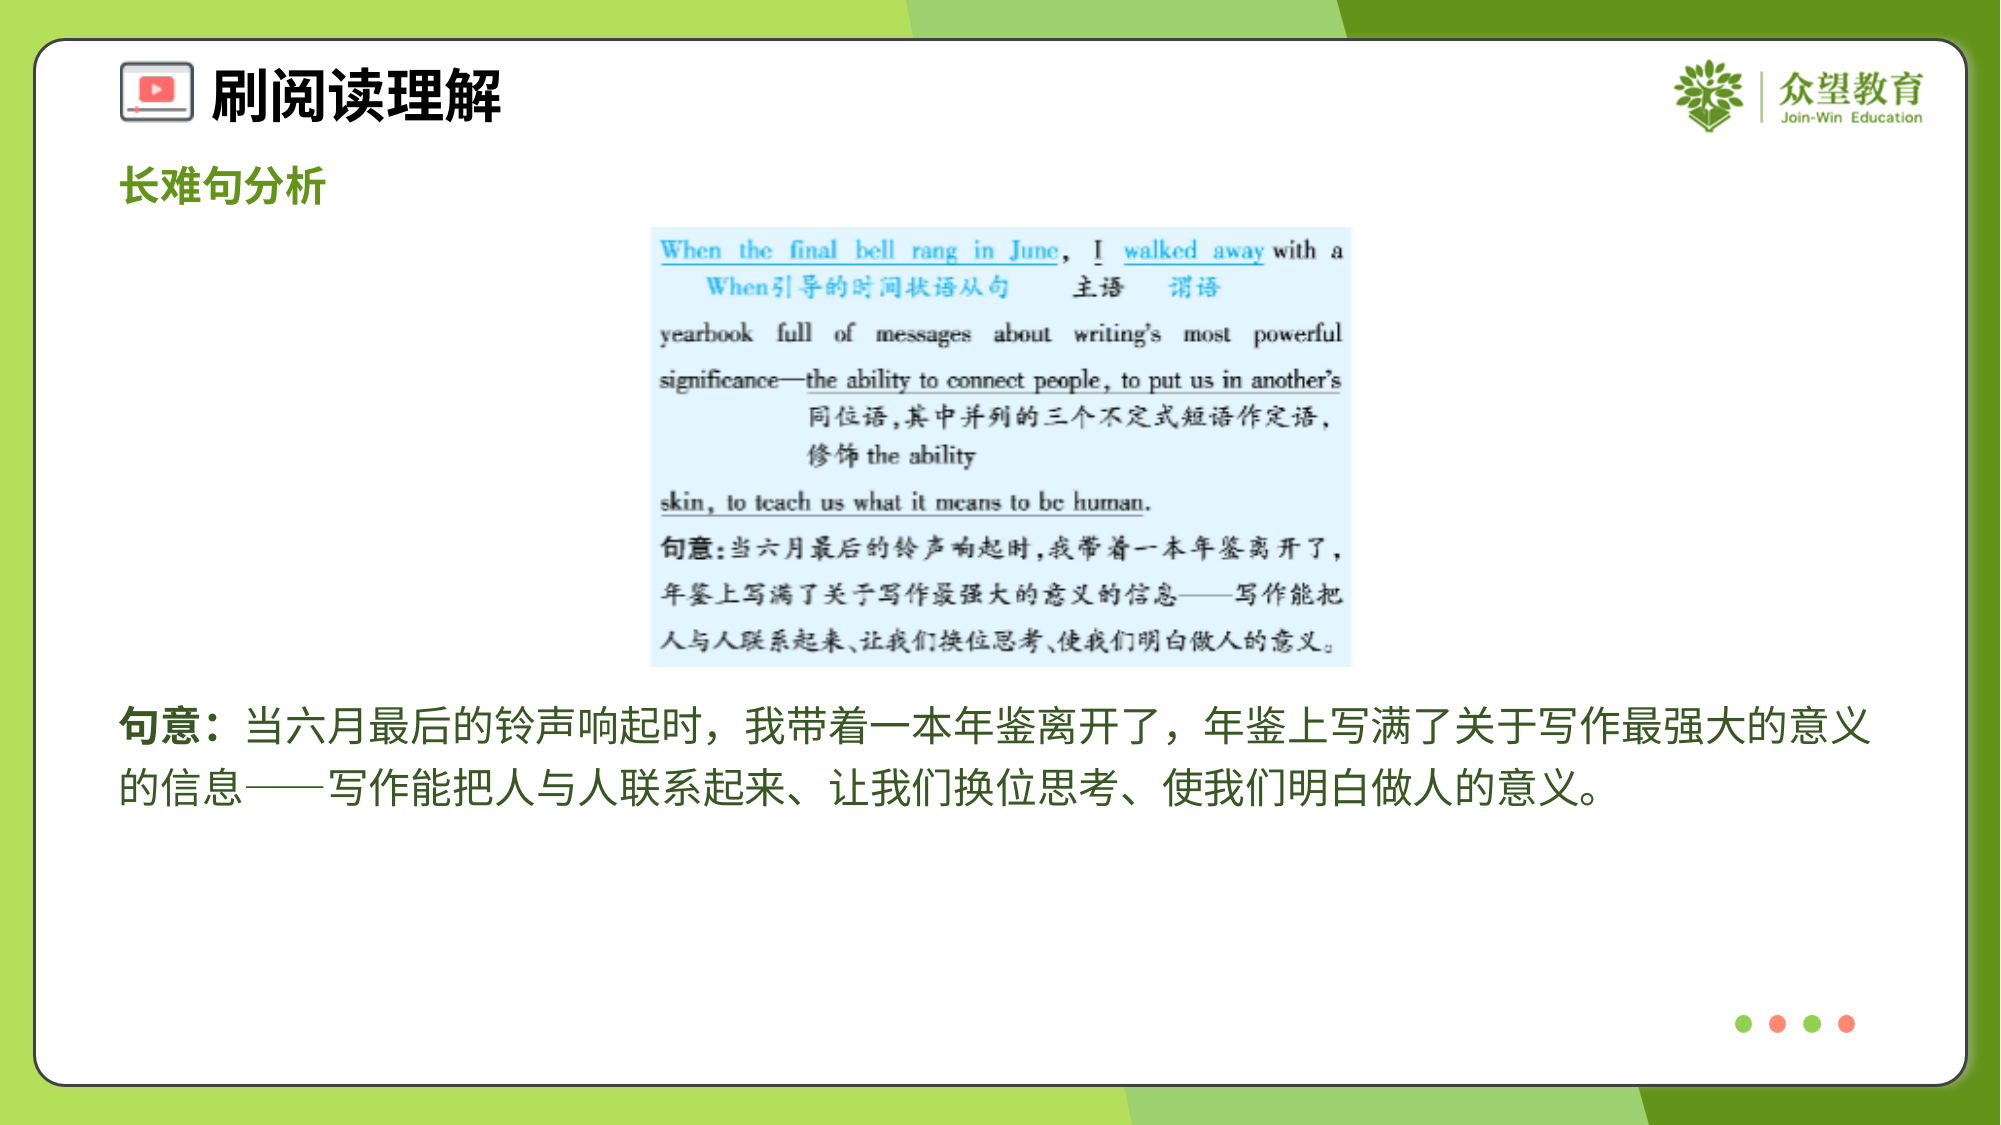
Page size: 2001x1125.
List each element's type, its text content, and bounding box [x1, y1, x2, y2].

text_box 句意：当六月最后的铃声响起时，我带着一本年鉴离开了，年鉴上写满了关于写作最强大的意义的信息——写作能把人与人联系起来、让我们换位思考、使我们明白做人的意义。 [118, 687, 1883, 808]
picture [0, 0, 2000, 1125]
text_box 长难句分析 [118, 147, 1883, 206]
